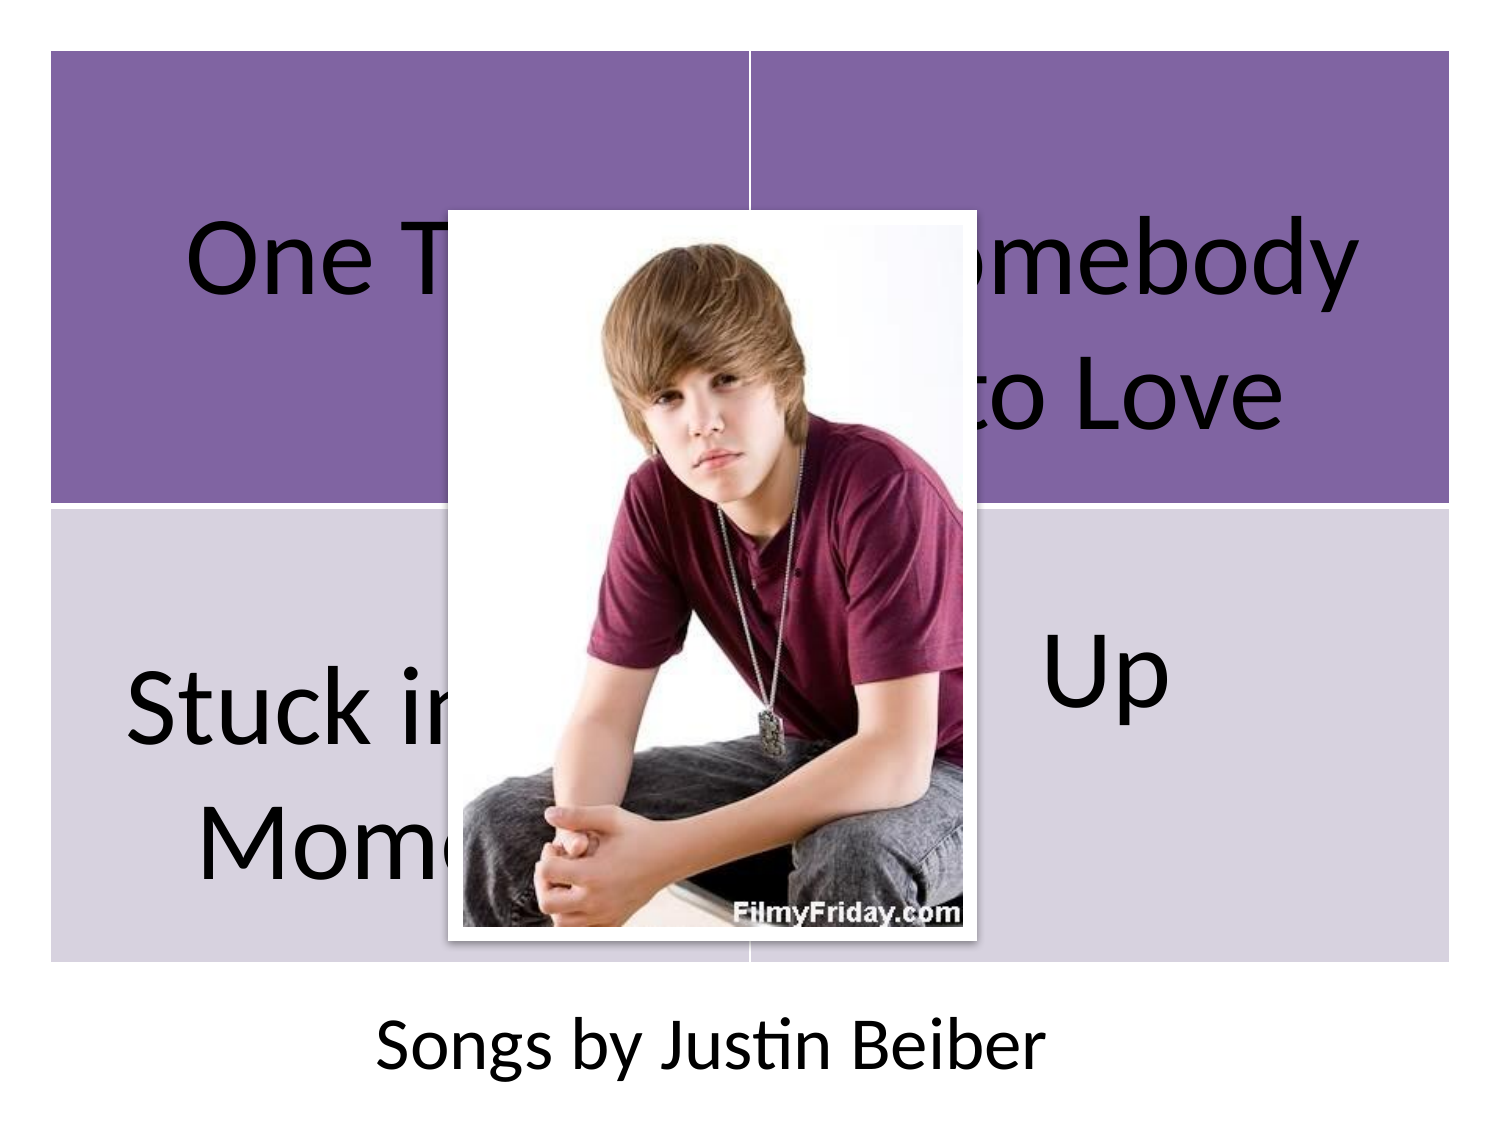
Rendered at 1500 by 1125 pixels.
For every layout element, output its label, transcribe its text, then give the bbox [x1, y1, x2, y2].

table_header [51, 51, 749, 503]
table_cell [51, 509, 749, 962]
text_box One Time [112, 174, 700, 325]
table_cell [751, 509, 1449, 962]
table_header [751, 51, 1449, 503]
picture [462, 224, 963, 927]
text_box Stuck in the Moment [99, 624, 442, 910]
text_box Songs by Justin Beiber [112, 987, 1313, 1093]
text_box Up [983, 587, 1400, 738]
text_box Somebody to Love [824, 174, 1413, 460]
